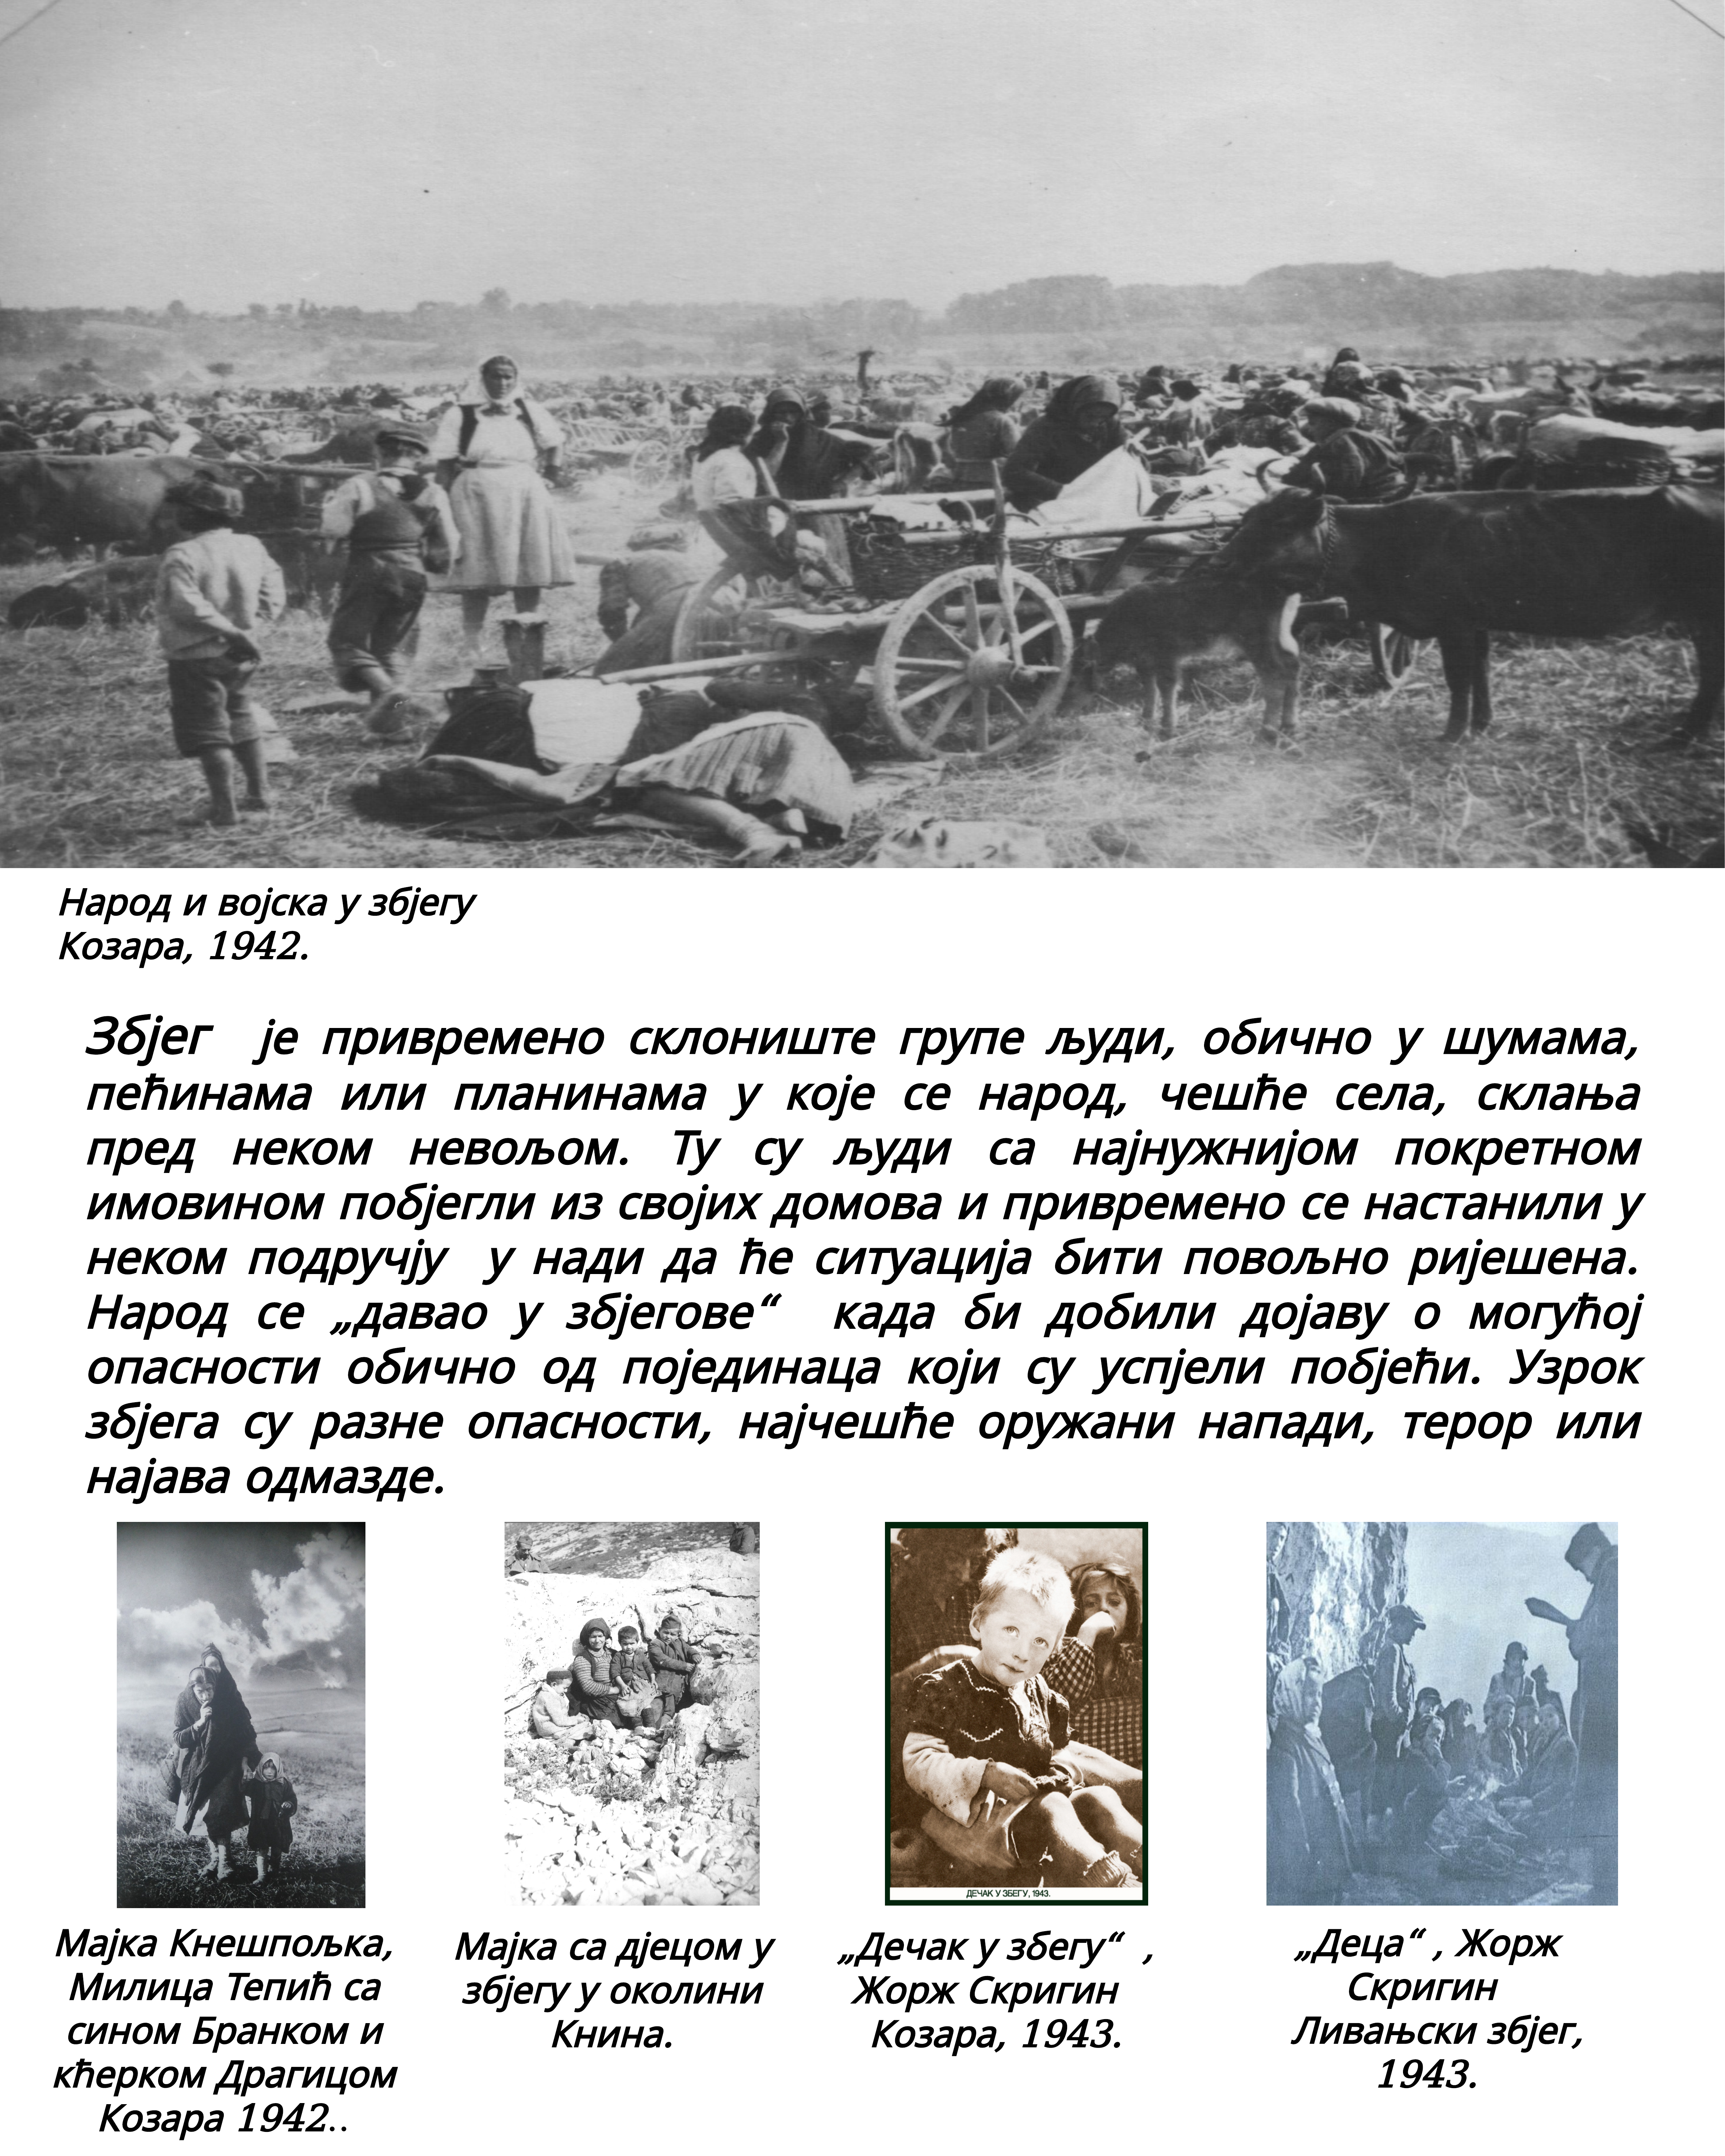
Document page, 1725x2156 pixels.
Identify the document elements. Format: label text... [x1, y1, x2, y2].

picture [885, 1522, 1148, 1906]
text_box „Дечак у збегу“ , Жорж Скригин Козара, 1943. [791, 1920, 1200, 2057]
text_box Народ и војска у збјегу Козара, 1942. [51, 875, 1484, 969]
text_box „Деца“ , Жорж Скригин Ливањски збјег, 1943. [1250, 1916, 1602, 2097]
text_box Мајка са дјецом у збјегу у околини Книна. [422, 1920, 791, 2057]
text_box Мајка Кнешпољка, Милица Тепић са сином Бранком и кћерком Драгицом Козара 1942.. [27, 1917, 419, 2141]
text_box Збјег је привремено склониште групе људи, обично у шумама, пећинама или планинама у које се народ, чешће села, склања пред неком невољом. Ту су људи са најнужнијом покретном имовином побјегли из својих домова и привремено се настанили у неком подручју у нади да ће ситуација бити повољно ријешена. Народ се „давао у збјегове“ када би добили дојаву о могућој опасности обично од појединаца који су успјели побјећи. Узрок збјега су разне опасности, најчешће оружани напади, терор или најава одмазде. [27, 1000, 1645, 1504]
picture [117, 1522, 365, 1908]
picture [0, 0, 1725, 868]
picture [1266, 1522, 1618, 1906]
picture [504, 1522, 760, 1906]
